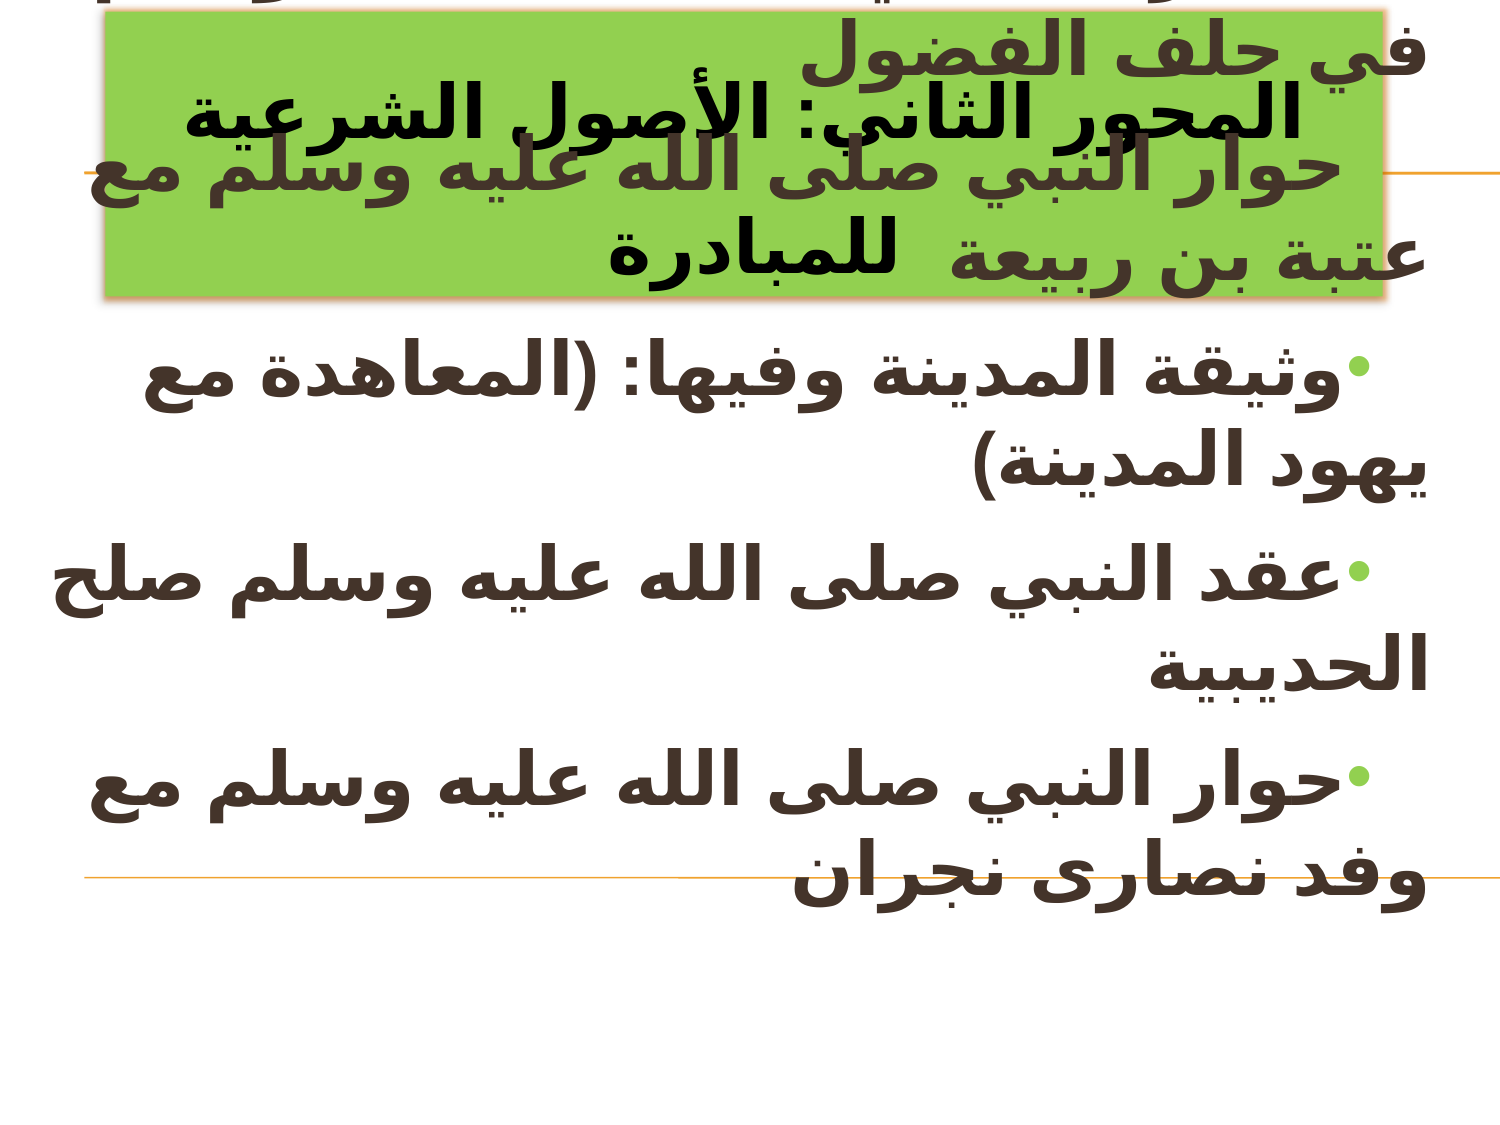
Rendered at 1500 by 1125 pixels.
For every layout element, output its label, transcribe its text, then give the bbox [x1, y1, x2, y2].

subtitle ثانيا من السنة النبوية : مشاركة النبي صلى الله عليه وسلم في حلف الفضول حوار النبي صلى الله عليه وسلم مع عتبة بن ربيعة وثيقة المدينة وفيها: (المعاهدة مع يهود المدينة) عقد النبي صلى الله عليه وسلم صلح الحديبية حوار النبي صلى الله عليه وسلم مع وفد نصارى نجران [23, 175, 1477, 1009]
text_box المحور الثاني: الأصول الشرعية للمبادرة [105, 11, 1384, 175]
